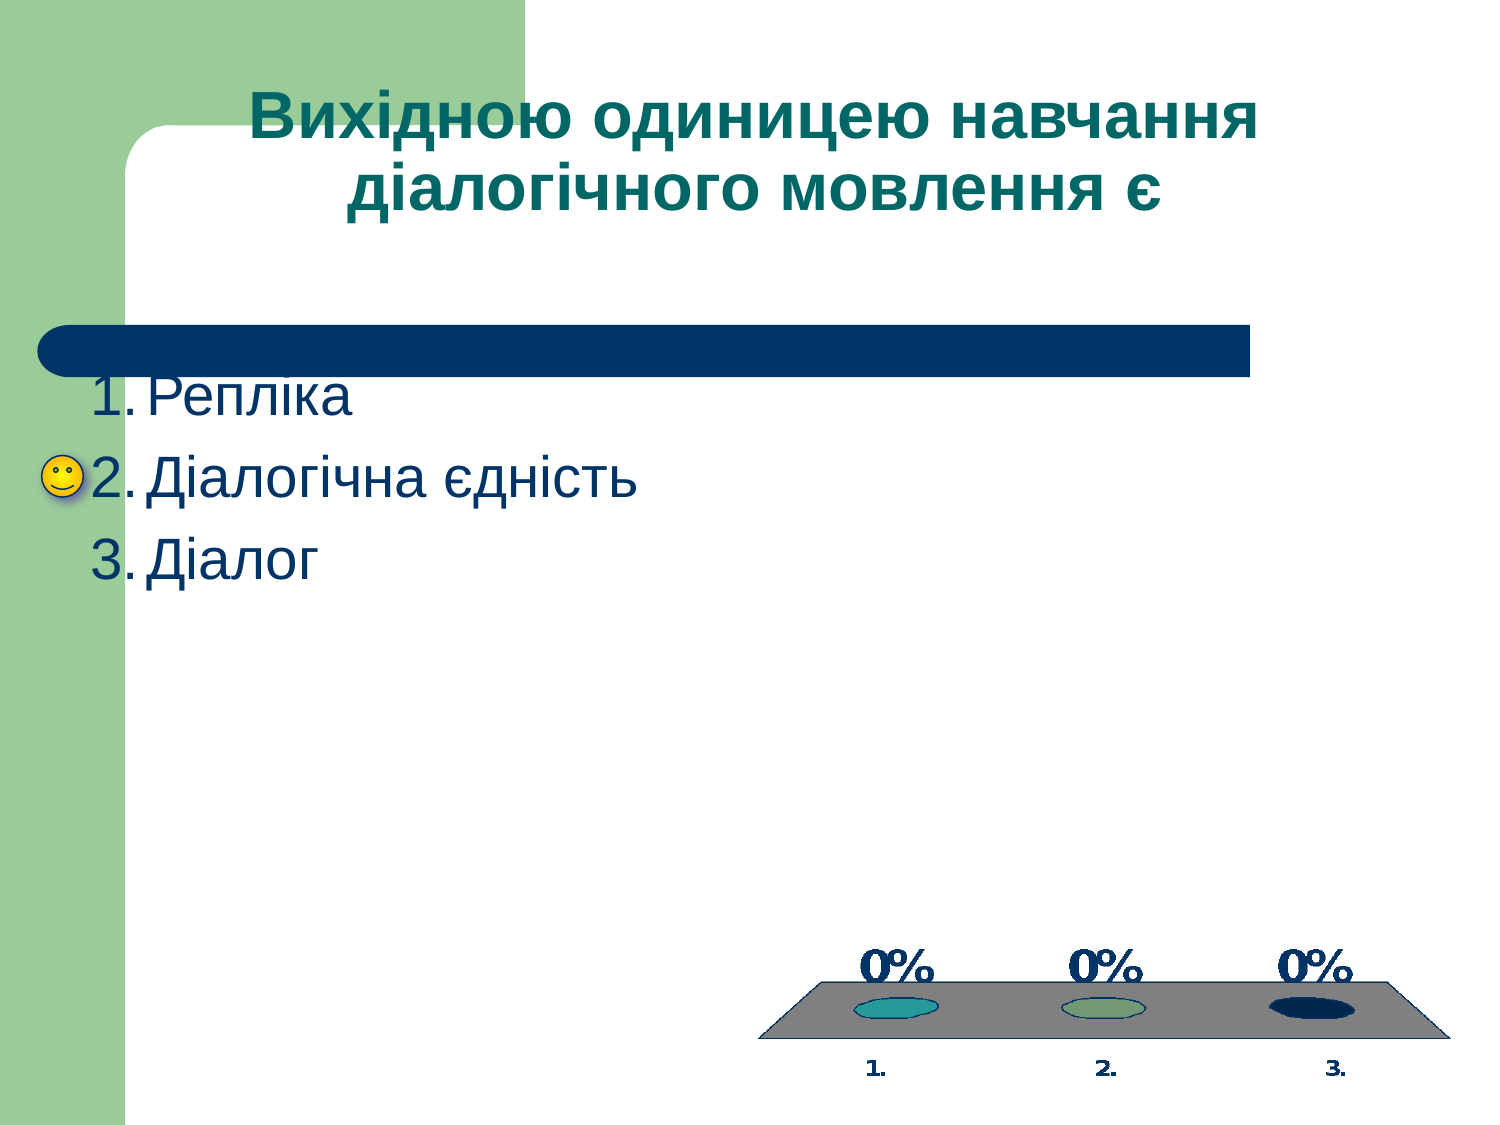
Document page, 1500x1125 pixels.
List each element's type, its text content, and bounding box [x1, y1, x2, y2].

list Репліка Діалогічна єдність Діалог [75, 350, 750, 1024]
text_box [41, 455, 75, 498]
picture [739, 361, 1490, 1115]
title Вихідною одиницею навчання діалогічного мовлення є [135, 45, 1375, 233]
